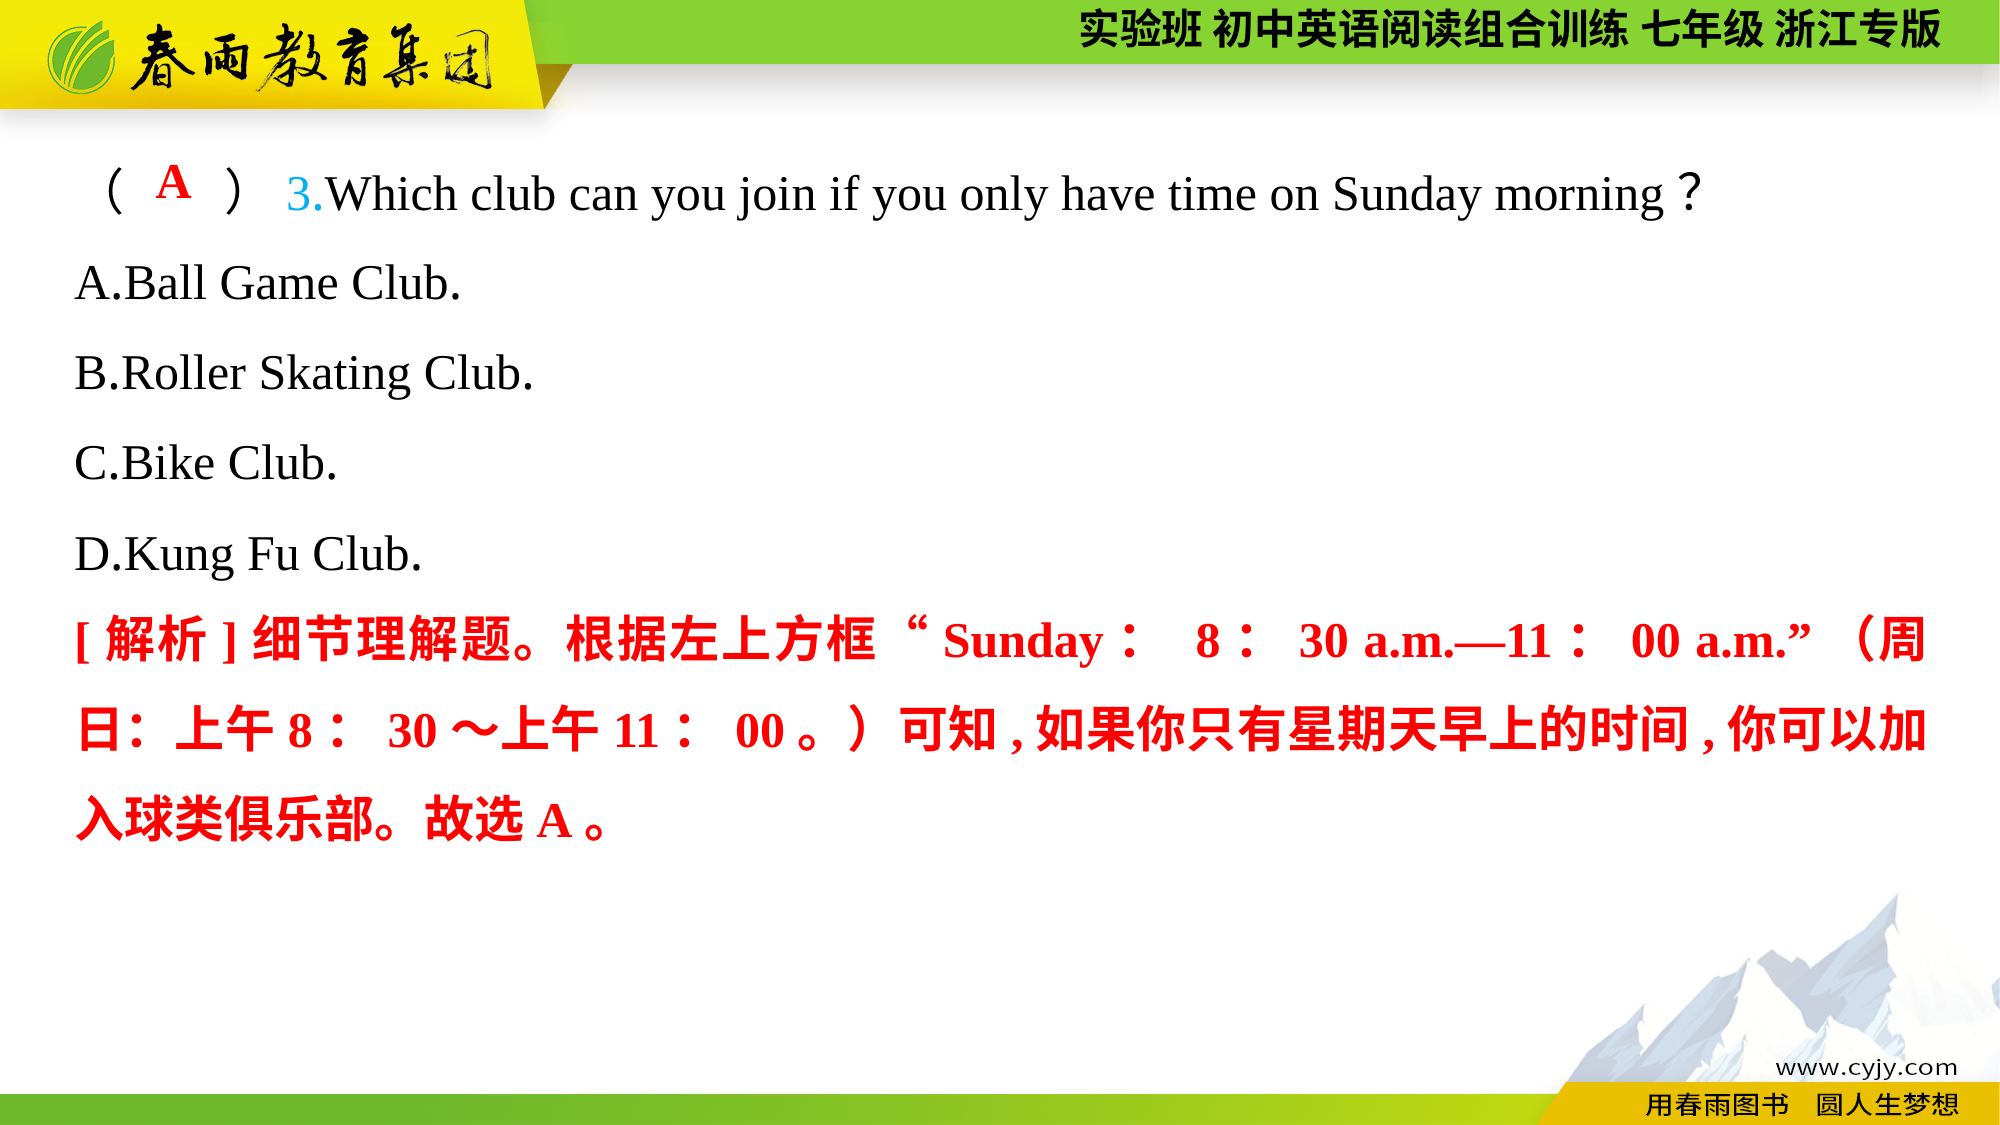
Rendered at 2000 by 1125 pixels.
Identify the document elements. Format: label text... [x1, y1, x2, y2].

text_box A [140, 141, 207, 217]
picture [0, 0, 2000, 1125]
text_box [解析]细节理解题。根据左上方框“Sunday： 8：30 a.m.—11：00 a.m.”（周日：上午8：30～上午11：00。）可知,如果你只有星期天早上的时间,你可以加入球类俱乐部。故选A。 [59, 569, 1944, 855]
list （ ）3.Which club can you join if you only have time on Sunday morning？ A.Ball Game Club. B.Roller Skating Club. C.Bike Club. D.Kung Fu Club. [59, 122, 1944, 569]
